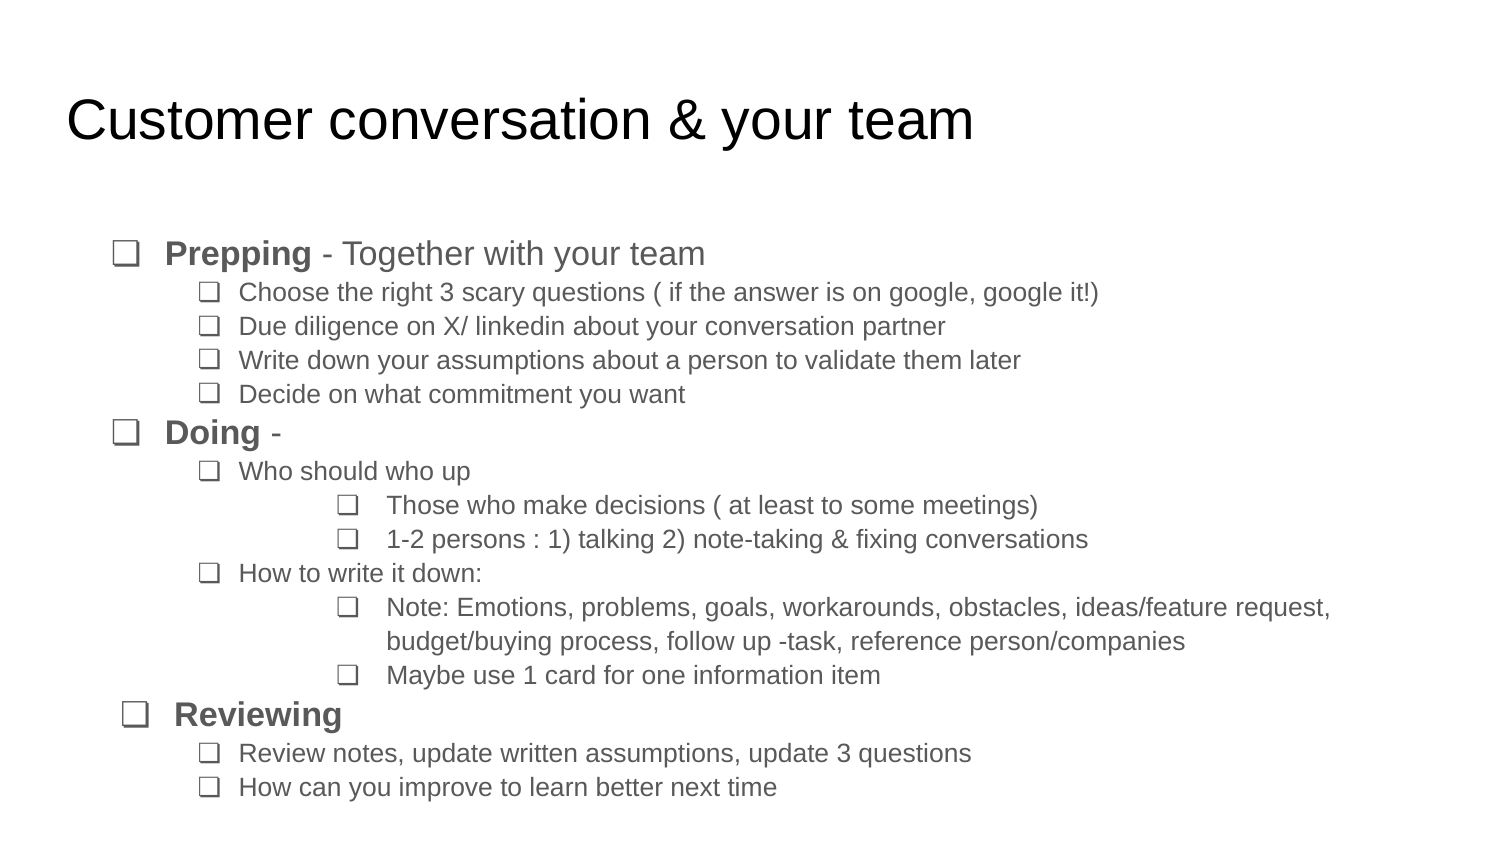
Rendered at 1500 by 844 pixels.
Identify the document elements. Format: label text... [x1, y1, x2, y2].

list Prepping - Together with your team Choose the right 3 scary questions ( if the answer is on google, google it!) Due diligence on X/ linkedin about your conversation partner Write down your assumptions about a person to validate them later Decide on what commitment you want Doing - Who should who up Those who make decisions ( at least to some meetings) 1-2 persons : 1) talking 2) note-taking & fixing conversations How to write it down: Note: Emotions, problems, goals, workarounds, obstacles, ideas/feature request, budget/buying process, follow up -task, reference person/companies Maybe use 1 card for one information item Reviewing Review notes, update written assumptions, update 3 questions How can you improve to learn better next time [76, 214, 1381, 821]
title Customer conversation & your team [51, 72, 1449, 167]
